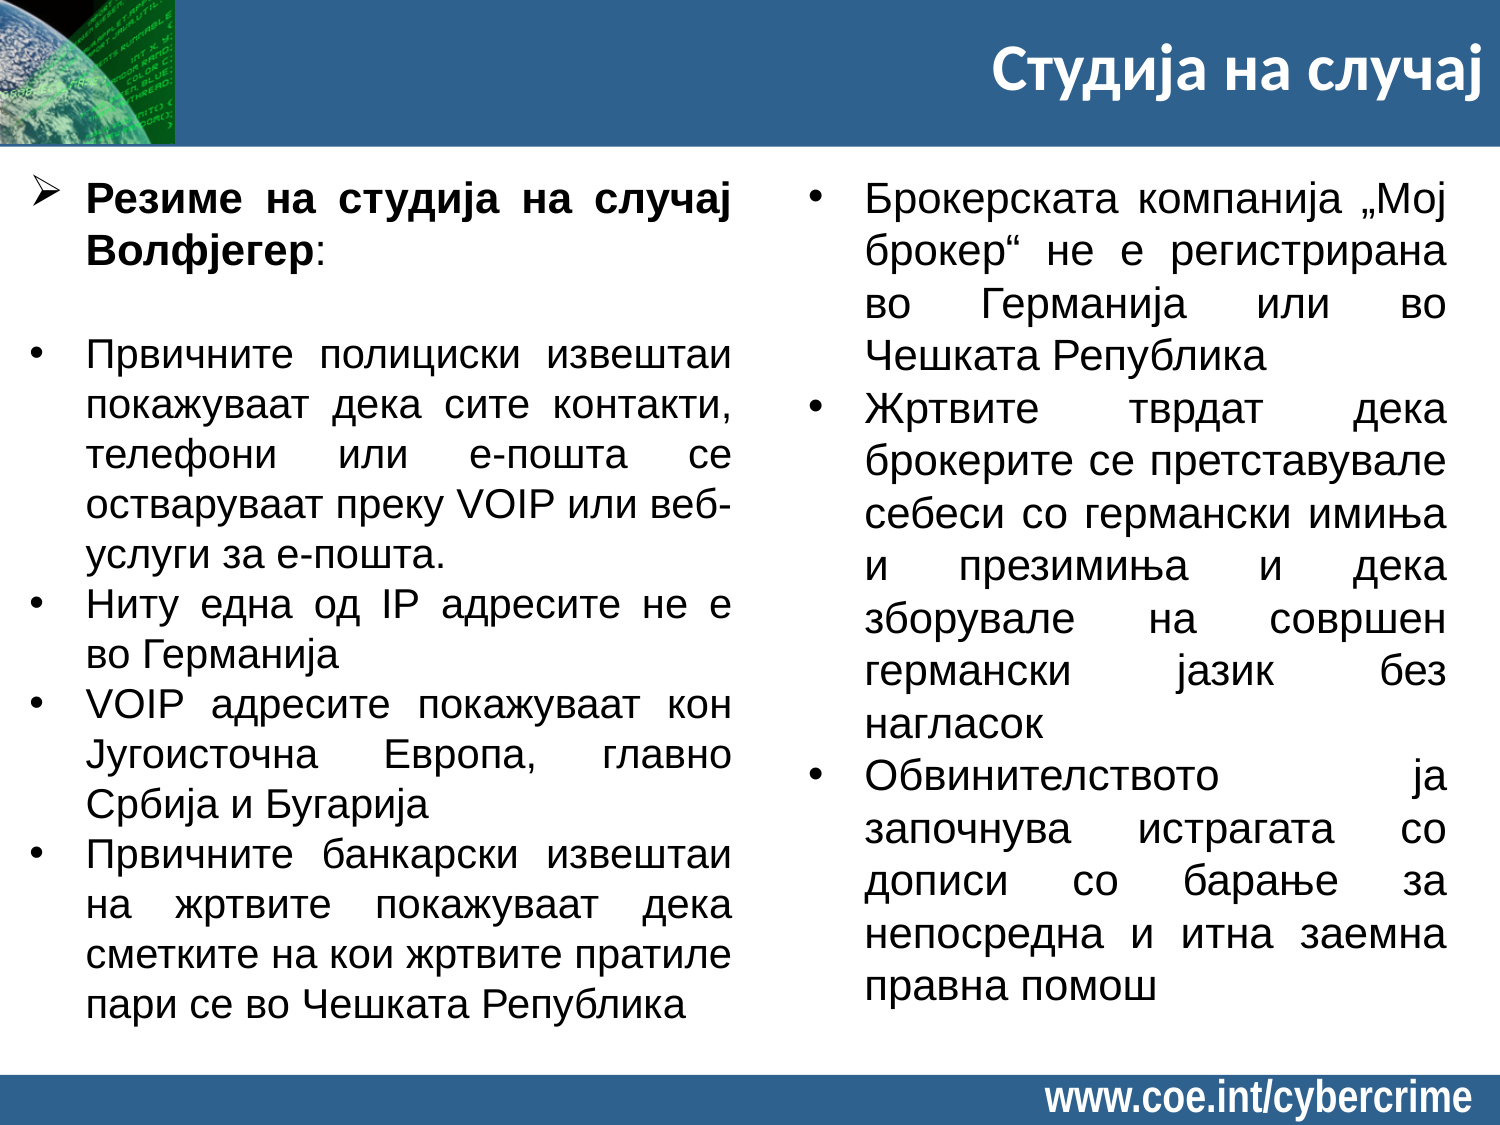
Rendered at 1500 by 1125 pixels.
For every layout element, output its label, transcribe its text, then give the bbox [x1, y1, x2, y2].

picture [0, 0, 175, 144]
text_box Студија на случај [177, 0, 1500, 149]
text_box [0, 1073, 1030, 1125]
text_box www.coe.int/cybercrime [1030, 1059, 1500, 1125]
text_box Резиме на студија на случај Волфјегер: Првичните полициски извештаи покажуваат дека сите контакти, телефони или е-пошта се остваруваат преку VOIP или веб-услуги за е-пошта. Ниту една од IP адресите не е во Германија VOIP адресите покажуваат кон Југоисточна Европа, главно Србија и Бугарија Првичните банкарски извештаи на жртвите покажуваат дека сметките на кои жртвите пратиле пари се во Чешката Република [14, 161, 748, 1035]
text_box Брокерската компанија „Мој брокер“ не е регистрирана во Германија или во Чешката Република Жртвите тврдат дека брокерите се претставувале себеси со германски имиња и презимиња и дека зборувале на совршен германски јазик без нагласок Обвинителството ја започнува истрагата со дописи со барање за непосредна и итна заемна правна помош [793, 161, 1462, 1017]
